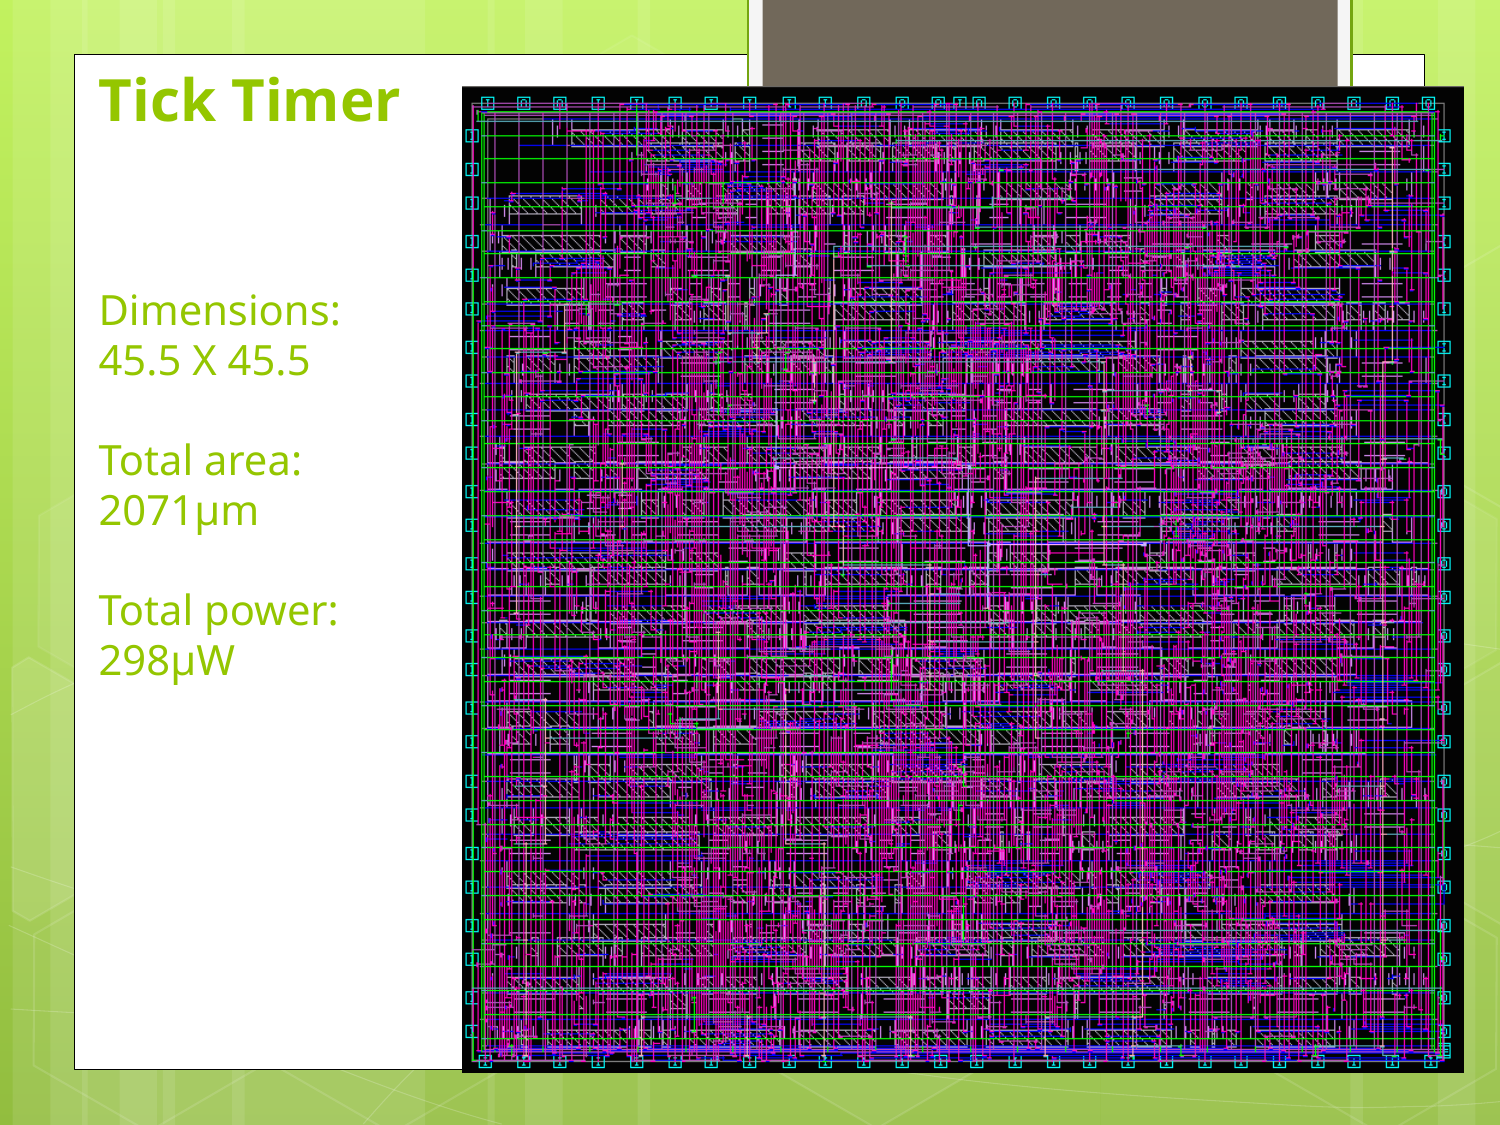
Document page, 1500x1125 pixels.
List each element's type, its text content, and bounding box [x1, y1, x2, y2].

text_box Tick Timer Dimensions: 45.5 X 45.5 Total area: 2071μm Total power: 298μW [83, 55, 463, 1073]
picture [461, 86, 1464, 1073]
